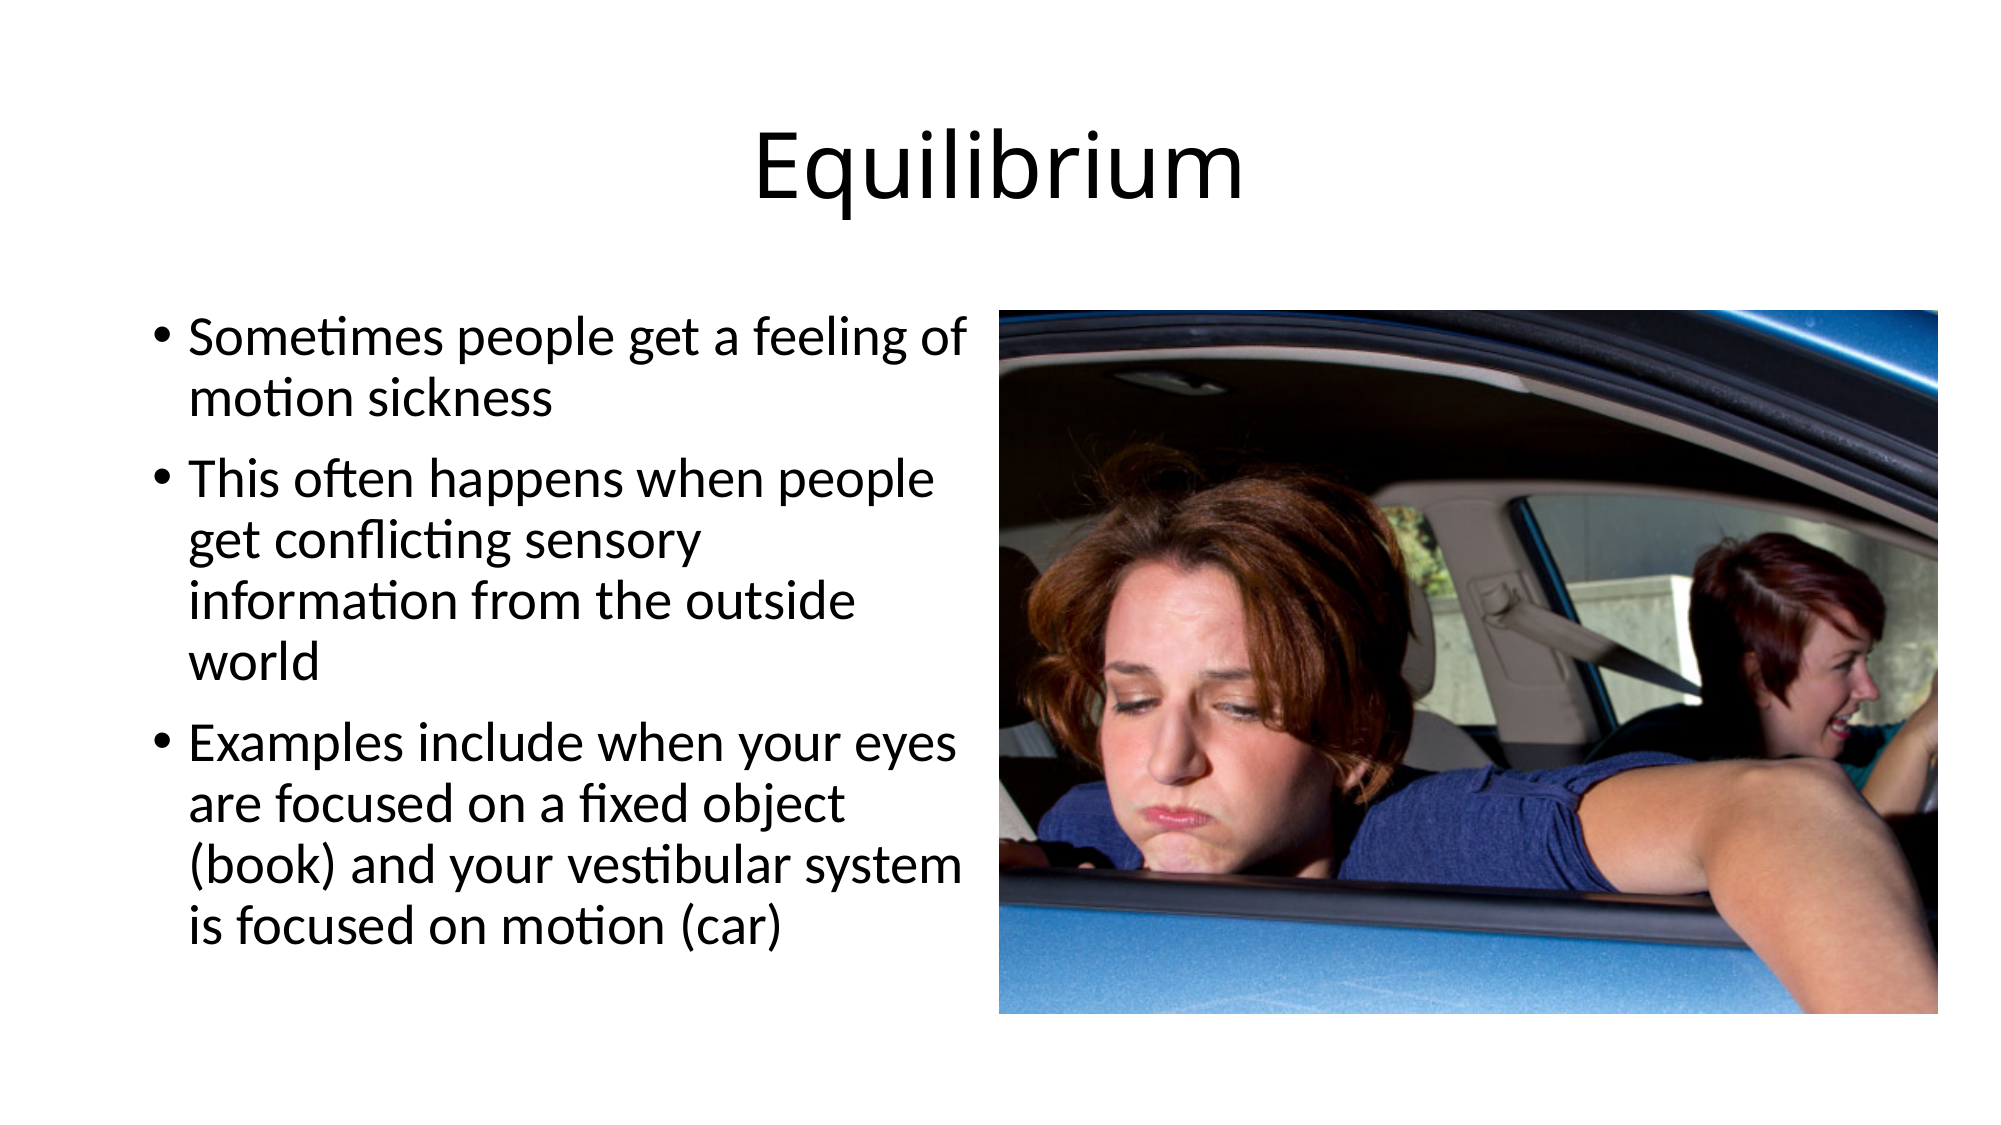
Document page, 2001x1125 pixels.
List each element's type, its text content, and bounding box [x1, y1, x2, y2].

list Sometimes people get a feeling of motion sickness This often happens when people get conflicting sensory information from the outside world Examples include when your eyes are focused on a fixed object (book) and your vestibular system is focused on motion (car) [137, 299, 988, 1014]
title Equilibrium [137, 59, 1863, 278]
picture [999, 310, 1938, 1014]
